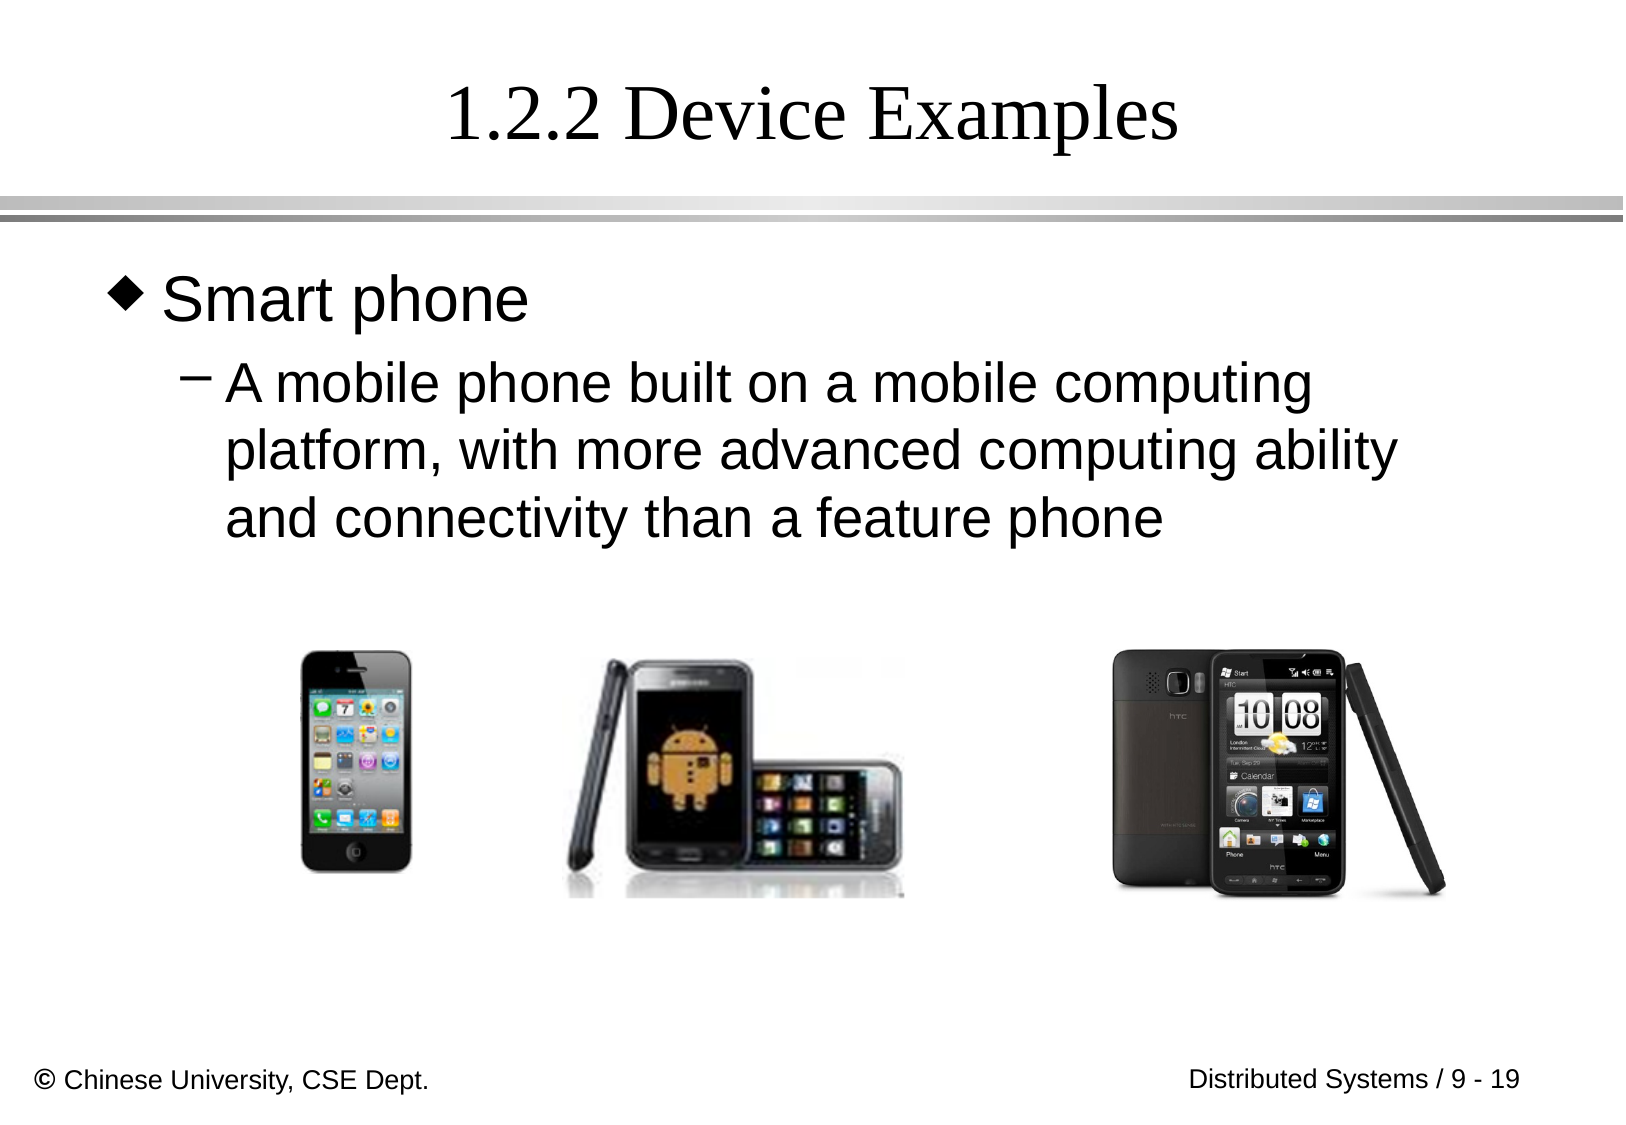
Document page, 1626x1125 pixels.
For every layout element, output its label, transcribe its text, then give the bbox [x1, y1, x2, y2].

picture [1112, 649, 1446, 902]
picture [562, 649, 915, 900]
title 1.2.2 Device Examples [49, 62, 1576, 163]
list Smart phone A mobile phone built on a mobile computing platform, with more advanced computing ability and connectivity than a feature phone [92, 249, 1506, 1038]
picture [299, 649, 419, 874]
